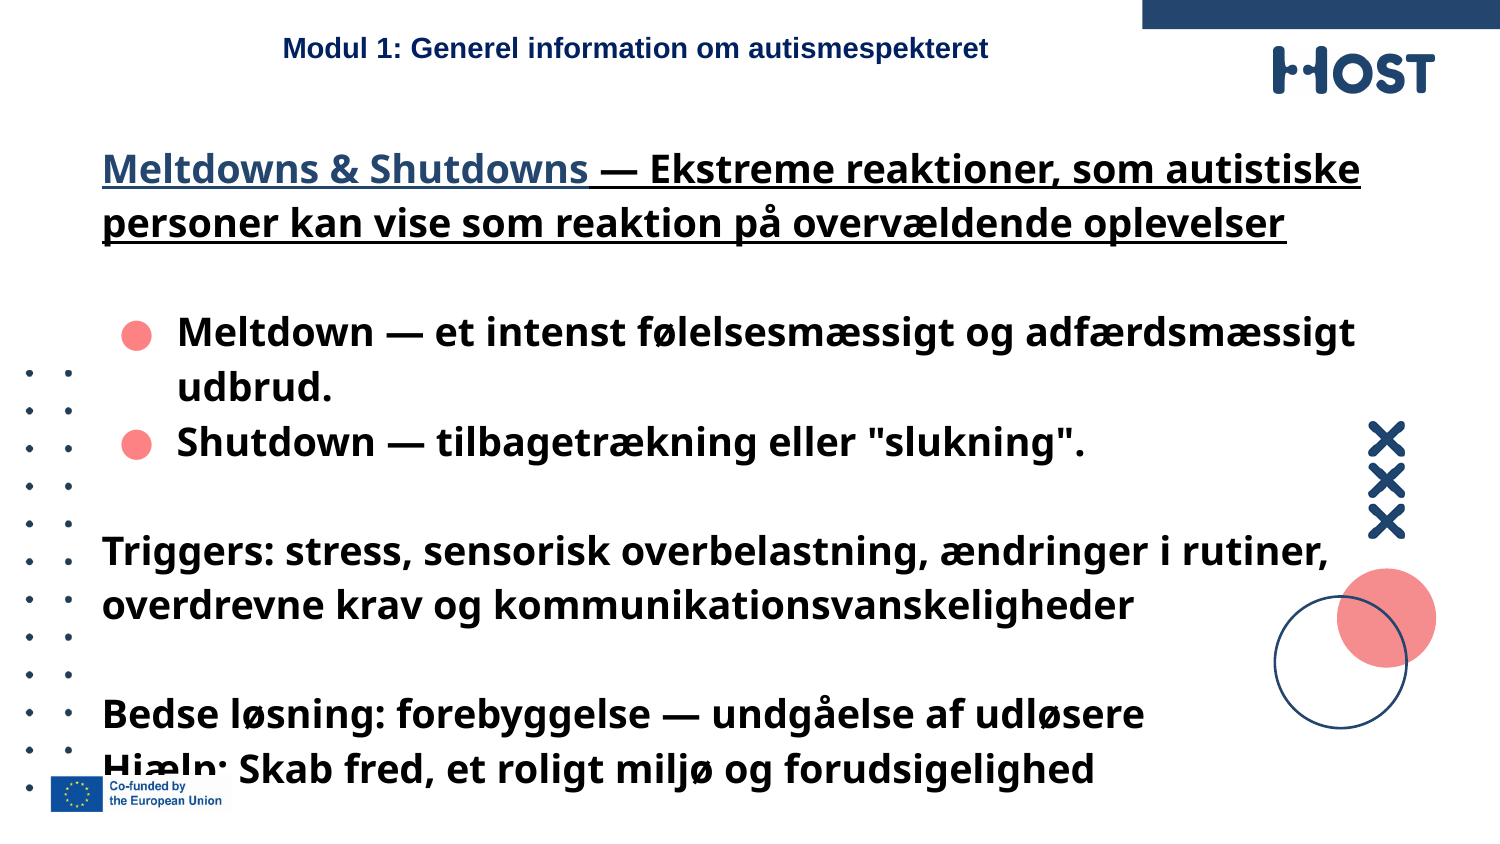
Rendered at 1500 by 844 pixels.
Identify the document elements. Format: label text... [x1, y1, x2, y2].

picture [1273, 46, 1435, 94]
text_box Modul 1: Generel information om autismespekteret [267, 10, 1136, 68]
picture [0, 370, 233, 812]
text_box Meltdowns & Shutdowns — Ekstreme reaktioner, som autistiske personer kan vise som reaktion på overvældende oplevelser Meltdown — et intenst følelsesmæssigt og adfærdsmæssigt udbrud. Shutdown — tilbagetrækning eller "slukning". Triggers: stress, sensorisk overbelastning, ændringer i rutiner, overdrevne krav og kommunikationsvanskeligheder Bedse løsning: forebyggelse — undgåelse af udløsere Hjælp: Skab fred, et roligt miljø og forudsigelighed [86, 121, 1414, 808]
